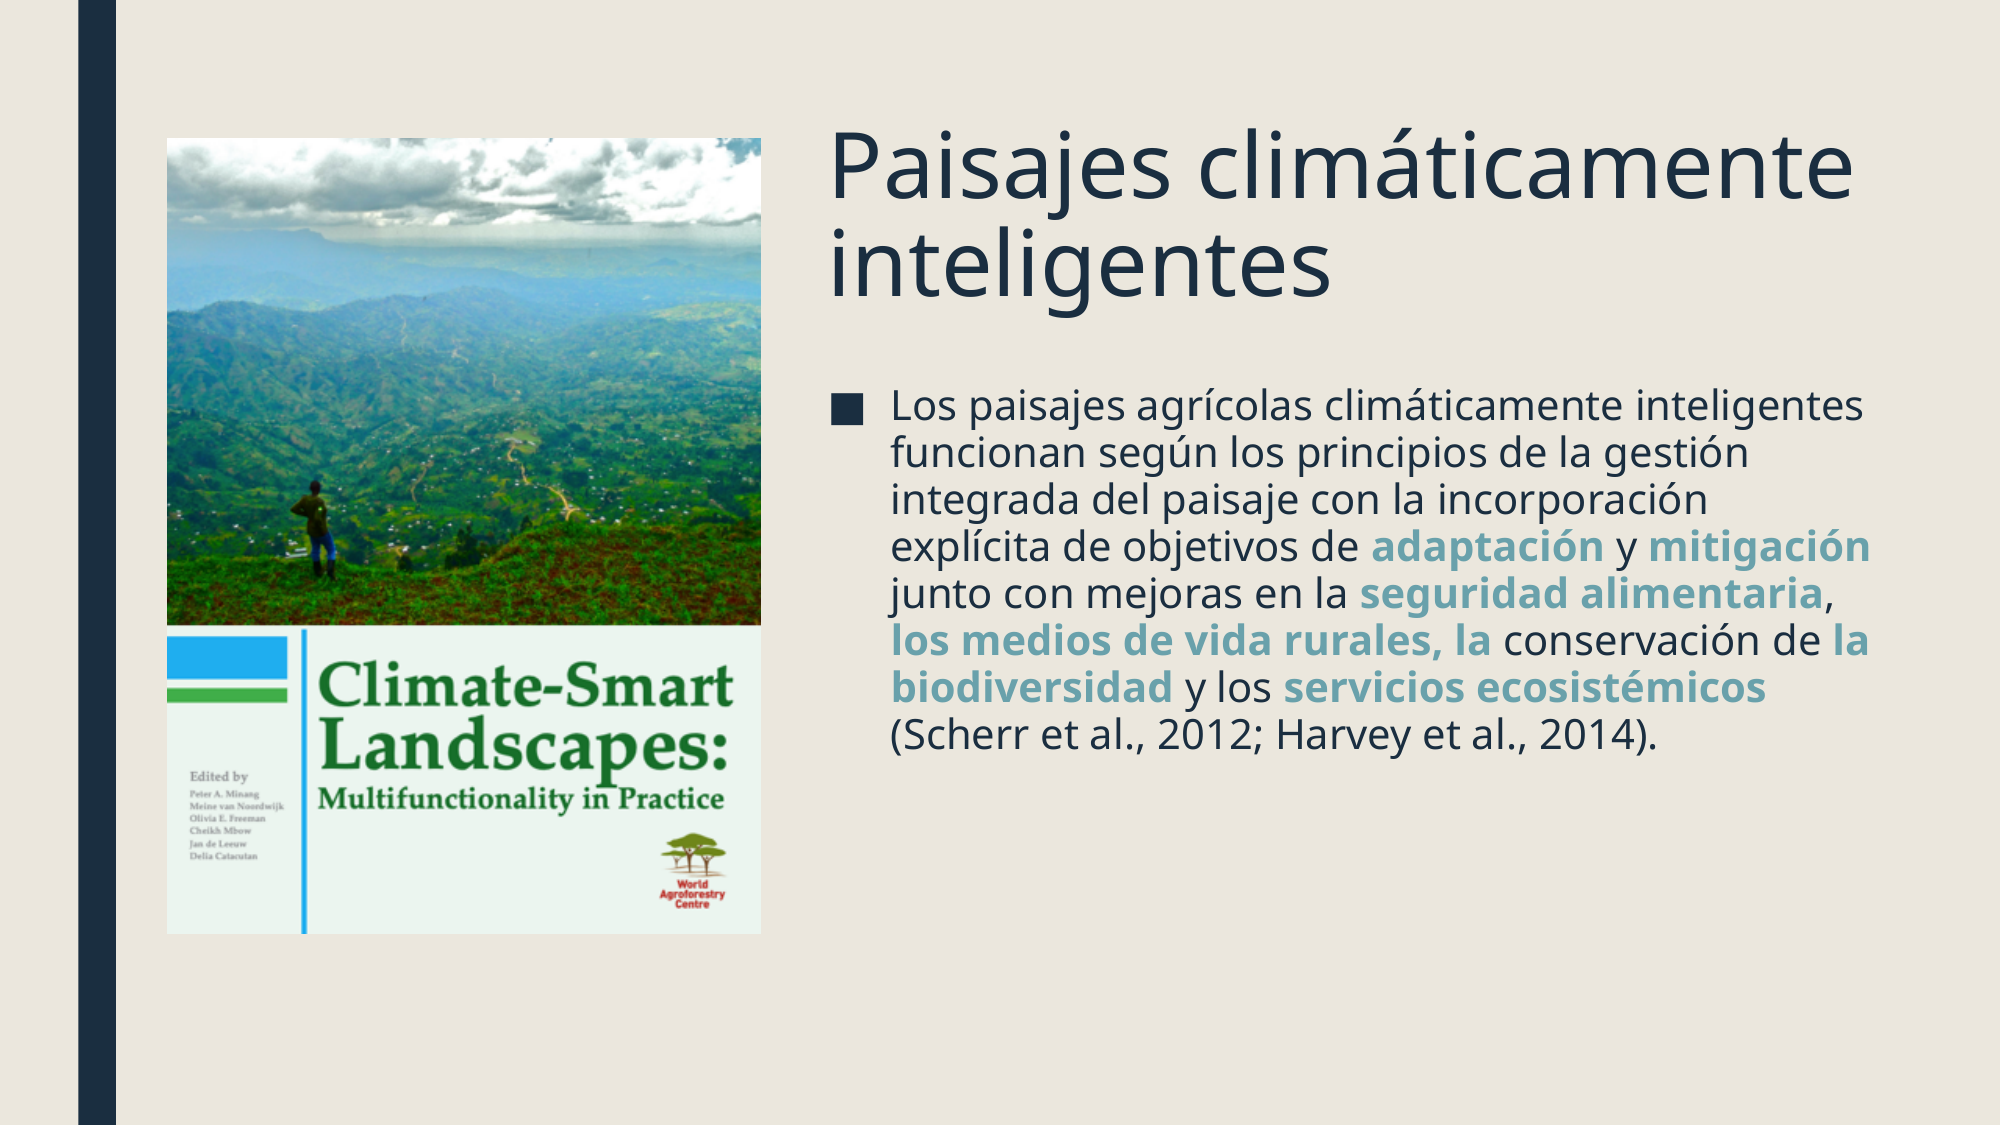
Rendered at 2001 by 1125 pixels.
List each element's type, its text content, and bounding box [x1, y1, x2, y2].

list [167, 138, 761, 934]
title Paisajes climáticamente inteligentes [812, 112, 1890, 357]
list Los paisajes agrícolas climáticamente inteligentes funcionan según los principios de la gestión integrada del paisaje con la incorporación explícita de objetivos de adaptación y mitigación junto con mejoras en la seguridad alimentaria, los medios de vida rurales, la conservación de la biodiversidad y los servicios ecosistémicos (Scherr et al., 2012; Harvey et al., 2014). [812, 375, 1890, 963]
